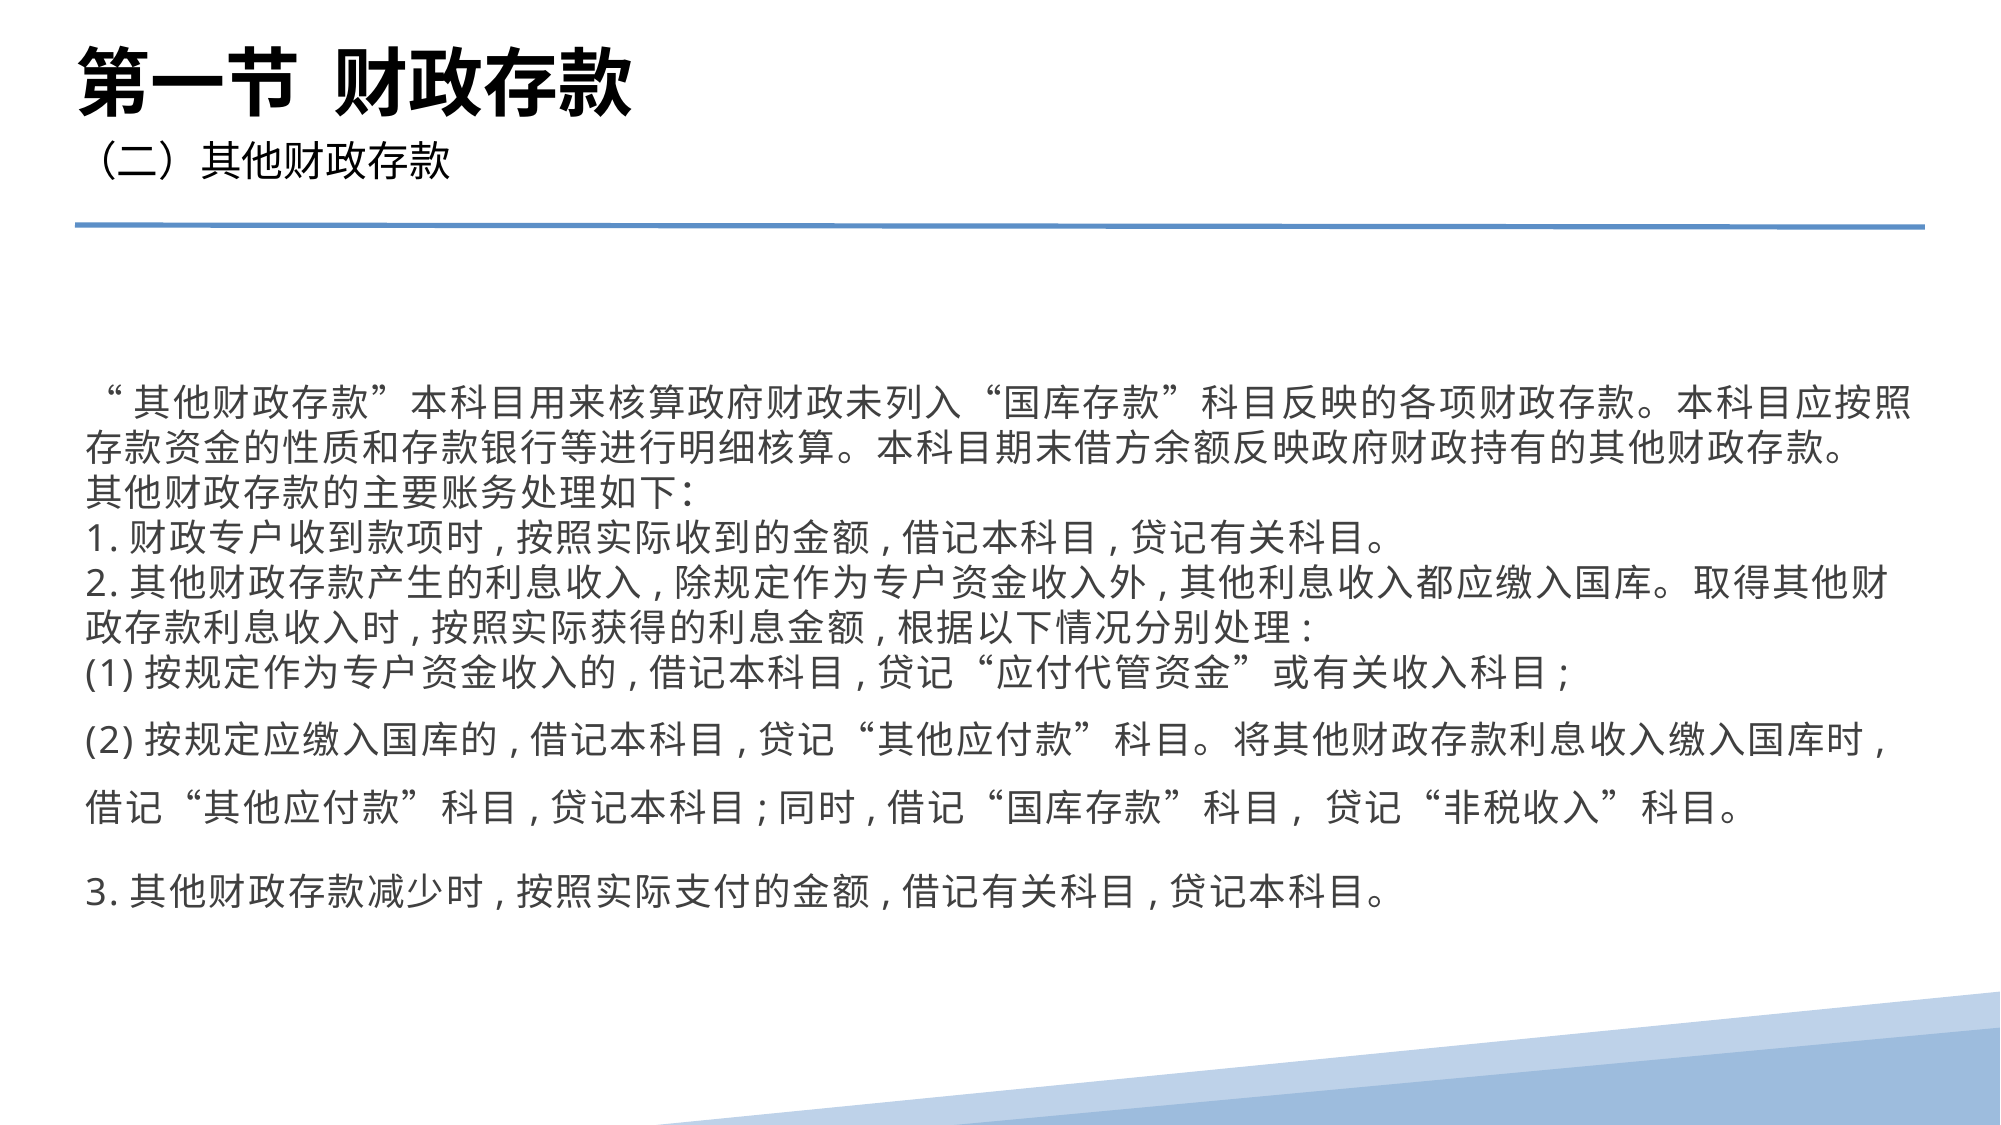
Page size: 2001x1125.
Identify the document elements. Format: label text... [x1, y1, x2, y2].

text_box （二）其他财政存款 [75, 124, 1925, 200]
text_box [656, 991, 2000, 1125]
text_box “其他财政存款”本科目用来核算政府财政未列入“国库存款”科目反映的各项财政存款。本科目应按照存款资金的性质和存款银行等进行明细核算。本科目期末借方余额反映政府财政持有的其他财政存款。 其他财政存款的主要账务处理如下： 1.财政专户收到款项时,按照实际收到的金额,借记本科目,贷记有关科目。 2.其他财政存款产生的利息收入,除规定作为专户资金收入外,其他利息收入都应缴入国库。取得其他财政存款利息收入时,按照实际获得的利息金额,根据以下情况分别处理: (1)按规定作为专户资金收入的,借记本科目,贷记“应付代管资金”或有关收入科目; (2)按规定应缴入国库的,借记本科目,贷记“其他应付款”科目。将其他财政存款利息收入缴入国库时,借记“其他应付款”科目,贷记本科目;同时,借记“国库存款”科目, 贷记“非税收入”科目。 3.其他财政存款减少时,按照实际支付的金额,借记有关科目,贷记本科目。 [75, 270, 1925, 1022]
text_box 第一节 财政存款 [75, 24, 1925, 124]
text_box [74, 224, 1925, 228]
